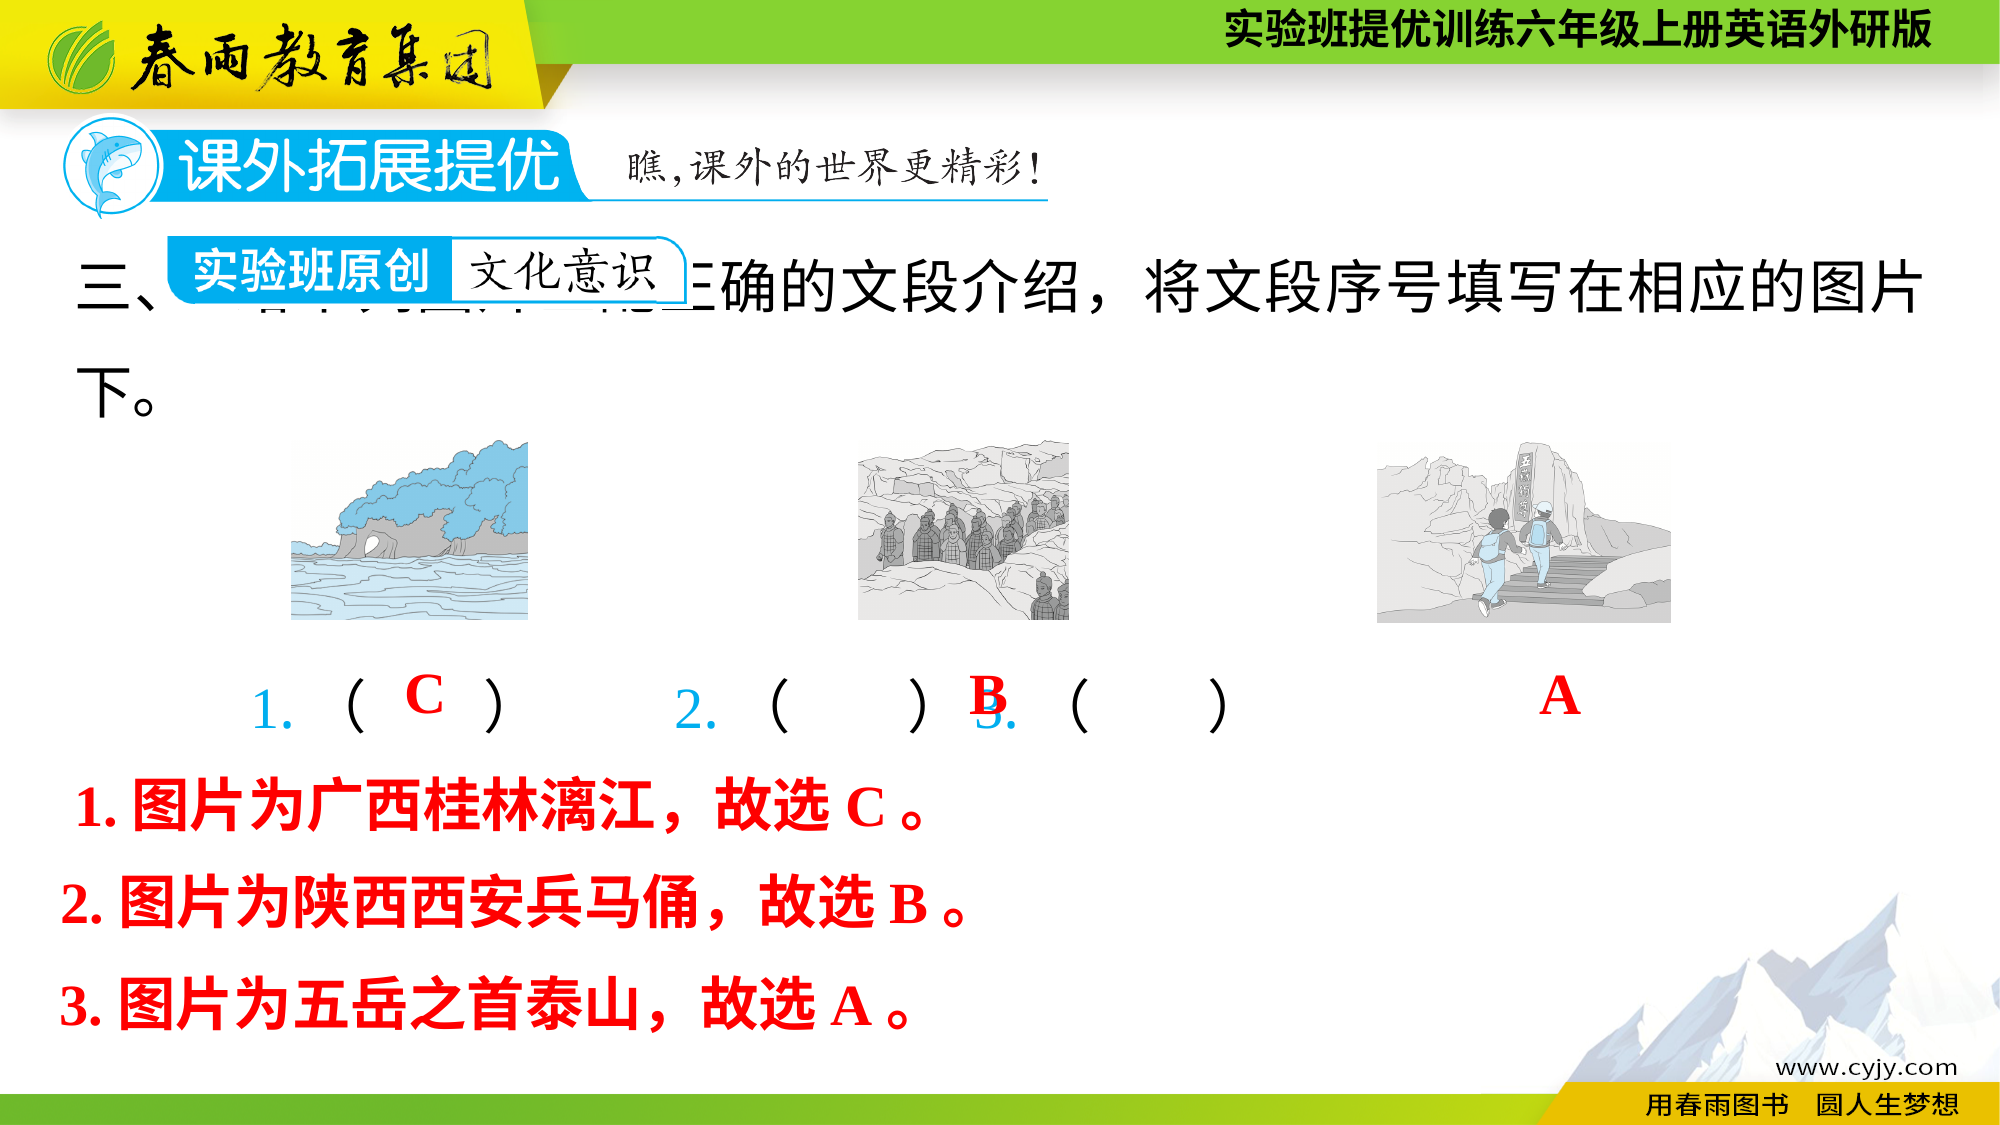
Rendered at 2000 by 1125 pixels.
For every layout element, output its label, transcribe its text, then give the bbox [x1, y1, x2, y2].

text_box B [955, 649, 1034, 726]
text_box 2.图片为陕西西安兵马俑，故选B。 [45, 822, 1015, 943]
text_box 3.图片为五岳之首泰山，故选A。 [45, 943, 960, 1045]
picture [0, 0, 2000, 1125]
text_box 1.图片为广西桂林漓江，故选C。 [59, 726, 1944, 846]
text_box A [1524, 649, 1604, 726]
list 三、 给下列图片匹配正确的文段介绍，将文段序号填写在相应的图片下。 1.（ ） 2.（ ） 3.（ ） [59, 208, 1944, 726]
text_box C [389, 647, 469, 726]
